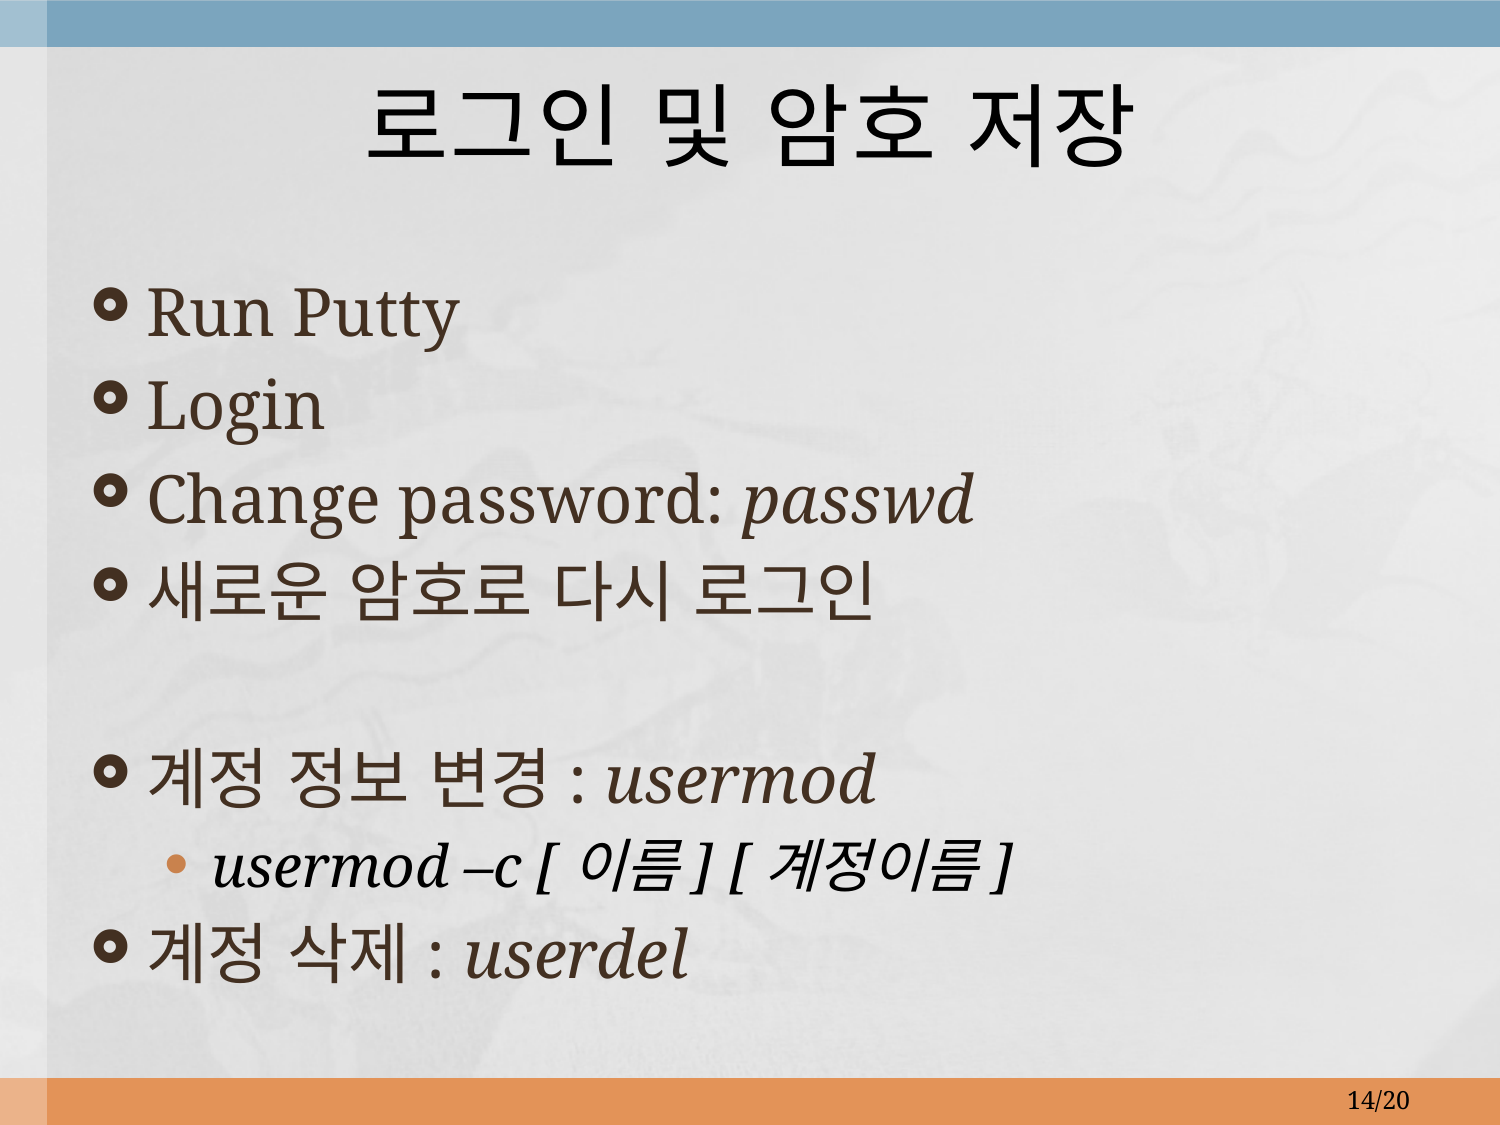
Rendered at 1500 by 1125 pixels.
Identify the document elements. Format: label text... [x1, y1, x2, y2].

list Run Putty Login Change password: passwd 새로운 암호로 다시 로그인 계정 정보 변경: usermod usermod –c [이름] [계정이름] 계정 삭제: userdel [75, 262, 1425, 1005]
slide_number 14/20 [1074, 1078, 1425, 1125]
title 로그인 및 암호 저장 [49, 46, 1454, 202]
